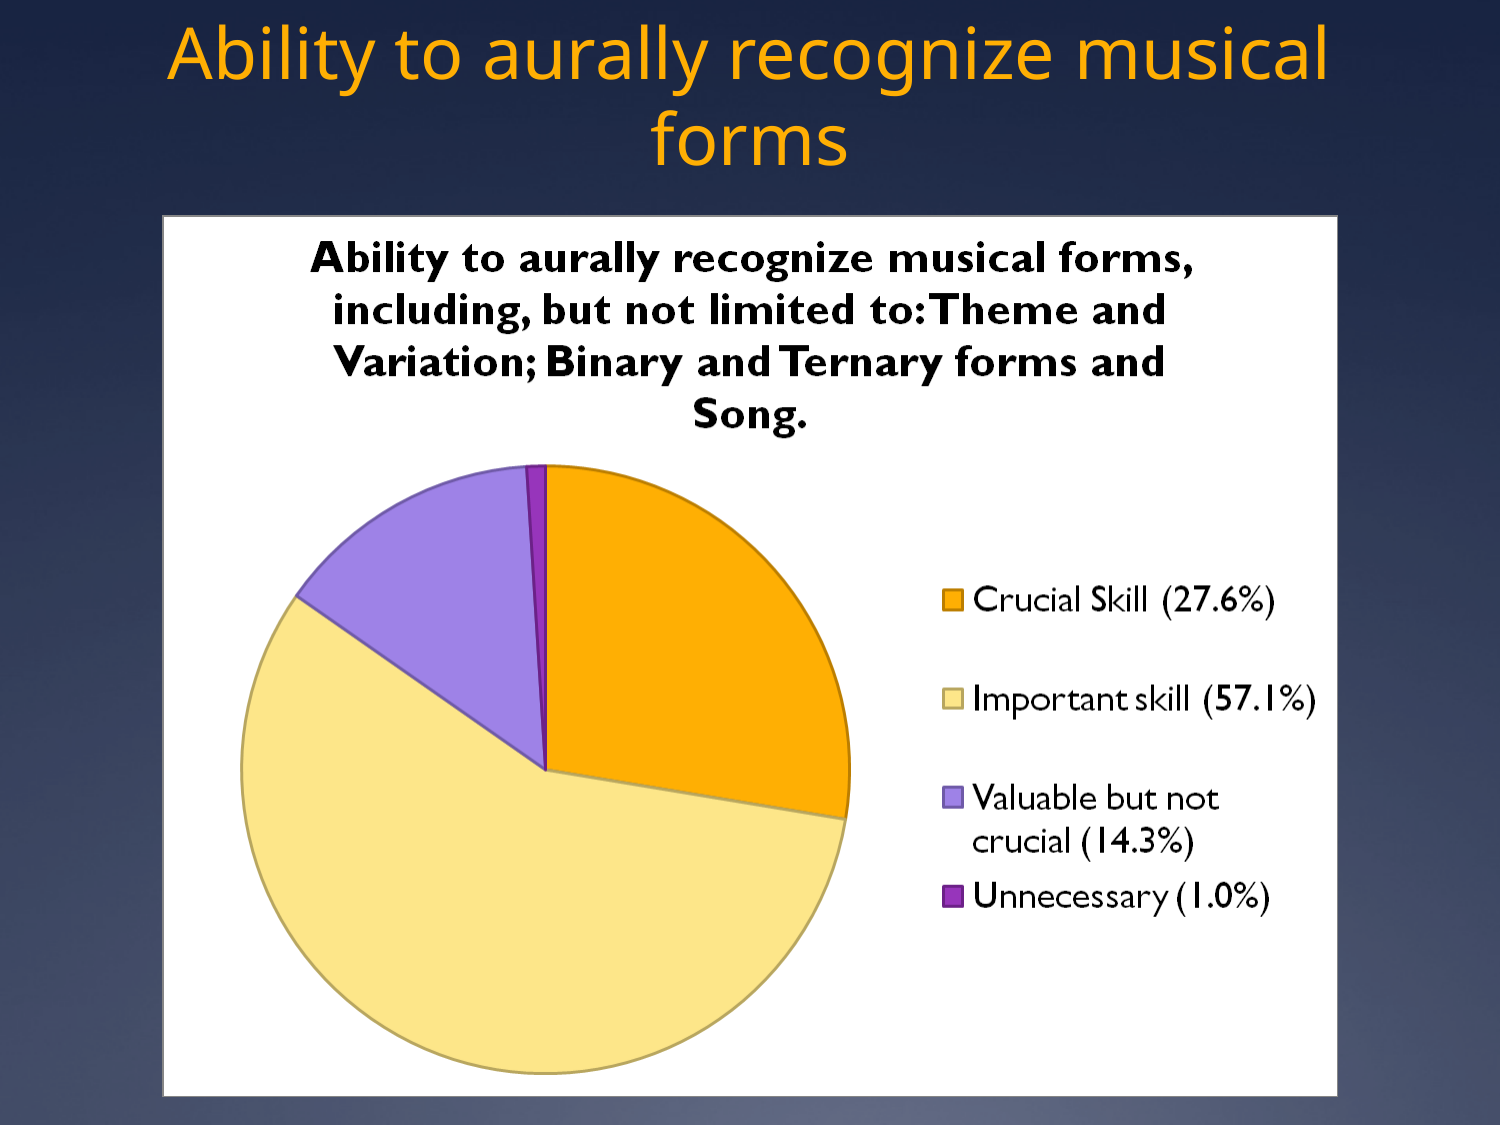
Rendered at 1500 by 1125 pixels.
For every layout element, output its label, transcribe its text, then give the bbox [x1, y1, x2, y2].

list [161, 214, 1339, 1098]
title Ability to aurally recognize musical forms [100, 0, 1400, 190]
